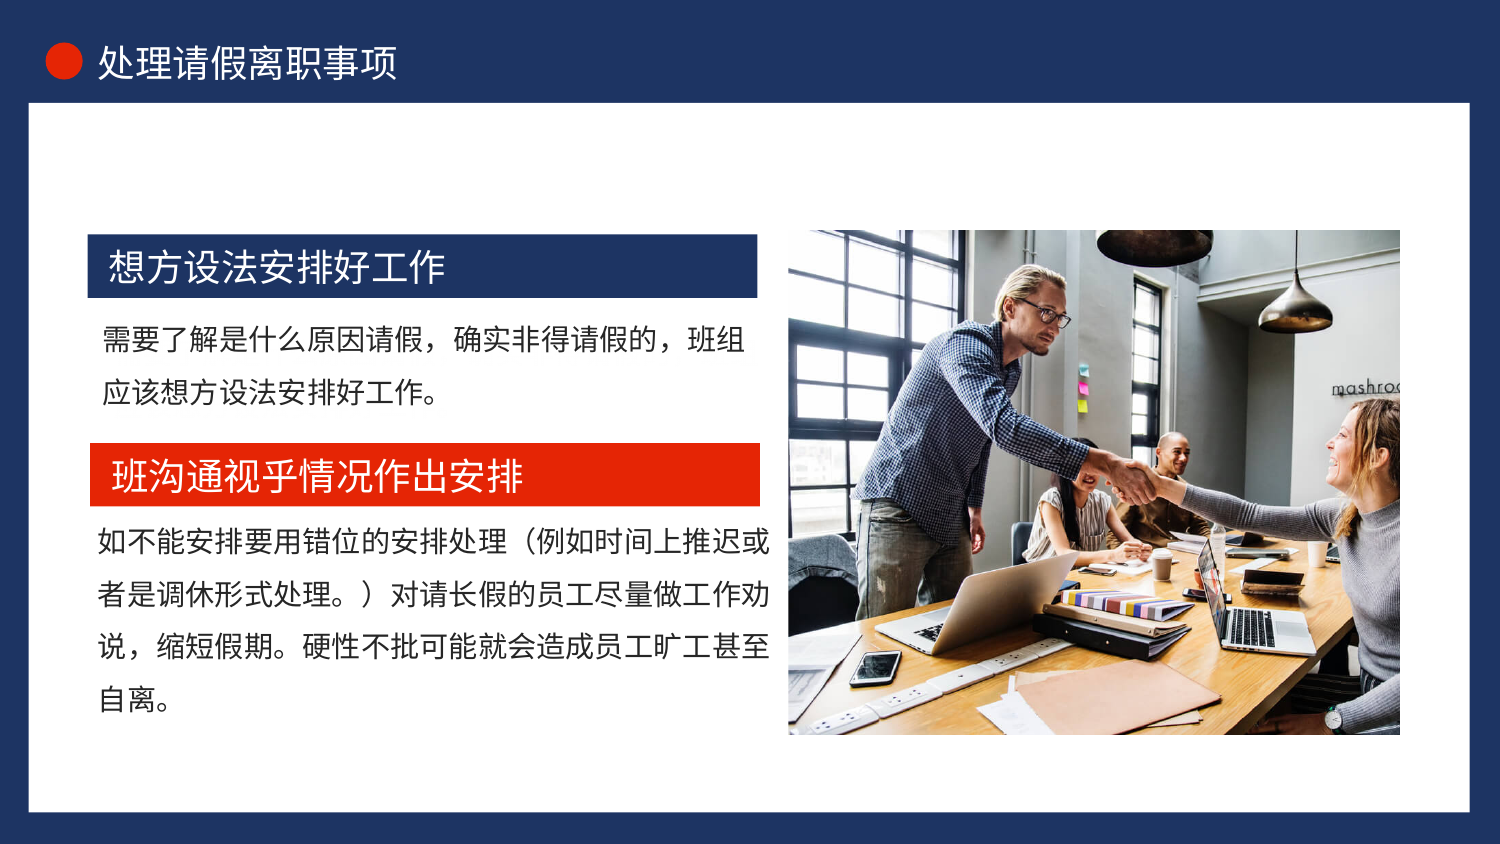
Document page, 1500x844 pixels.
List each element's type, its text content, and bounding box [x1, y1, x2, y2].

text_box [90, 443, 760, 507]
picture [788, 230, 1400, 735]
text_box 需要了解是什么原因请假，确实非得请假的，班组应该想方设法安排好工作。 [87, 296, 785, 417]
text_box 如不能安排要用错位的安排处理（例如时间上推迟或者是调休形式处理。）对请长假的员工尽量做工作劝说，缩短假期。硬性不批可能就会造成员工旷工甚至自离。 [83, 498, 787, 724]
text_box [87, 234, 758, 298]
